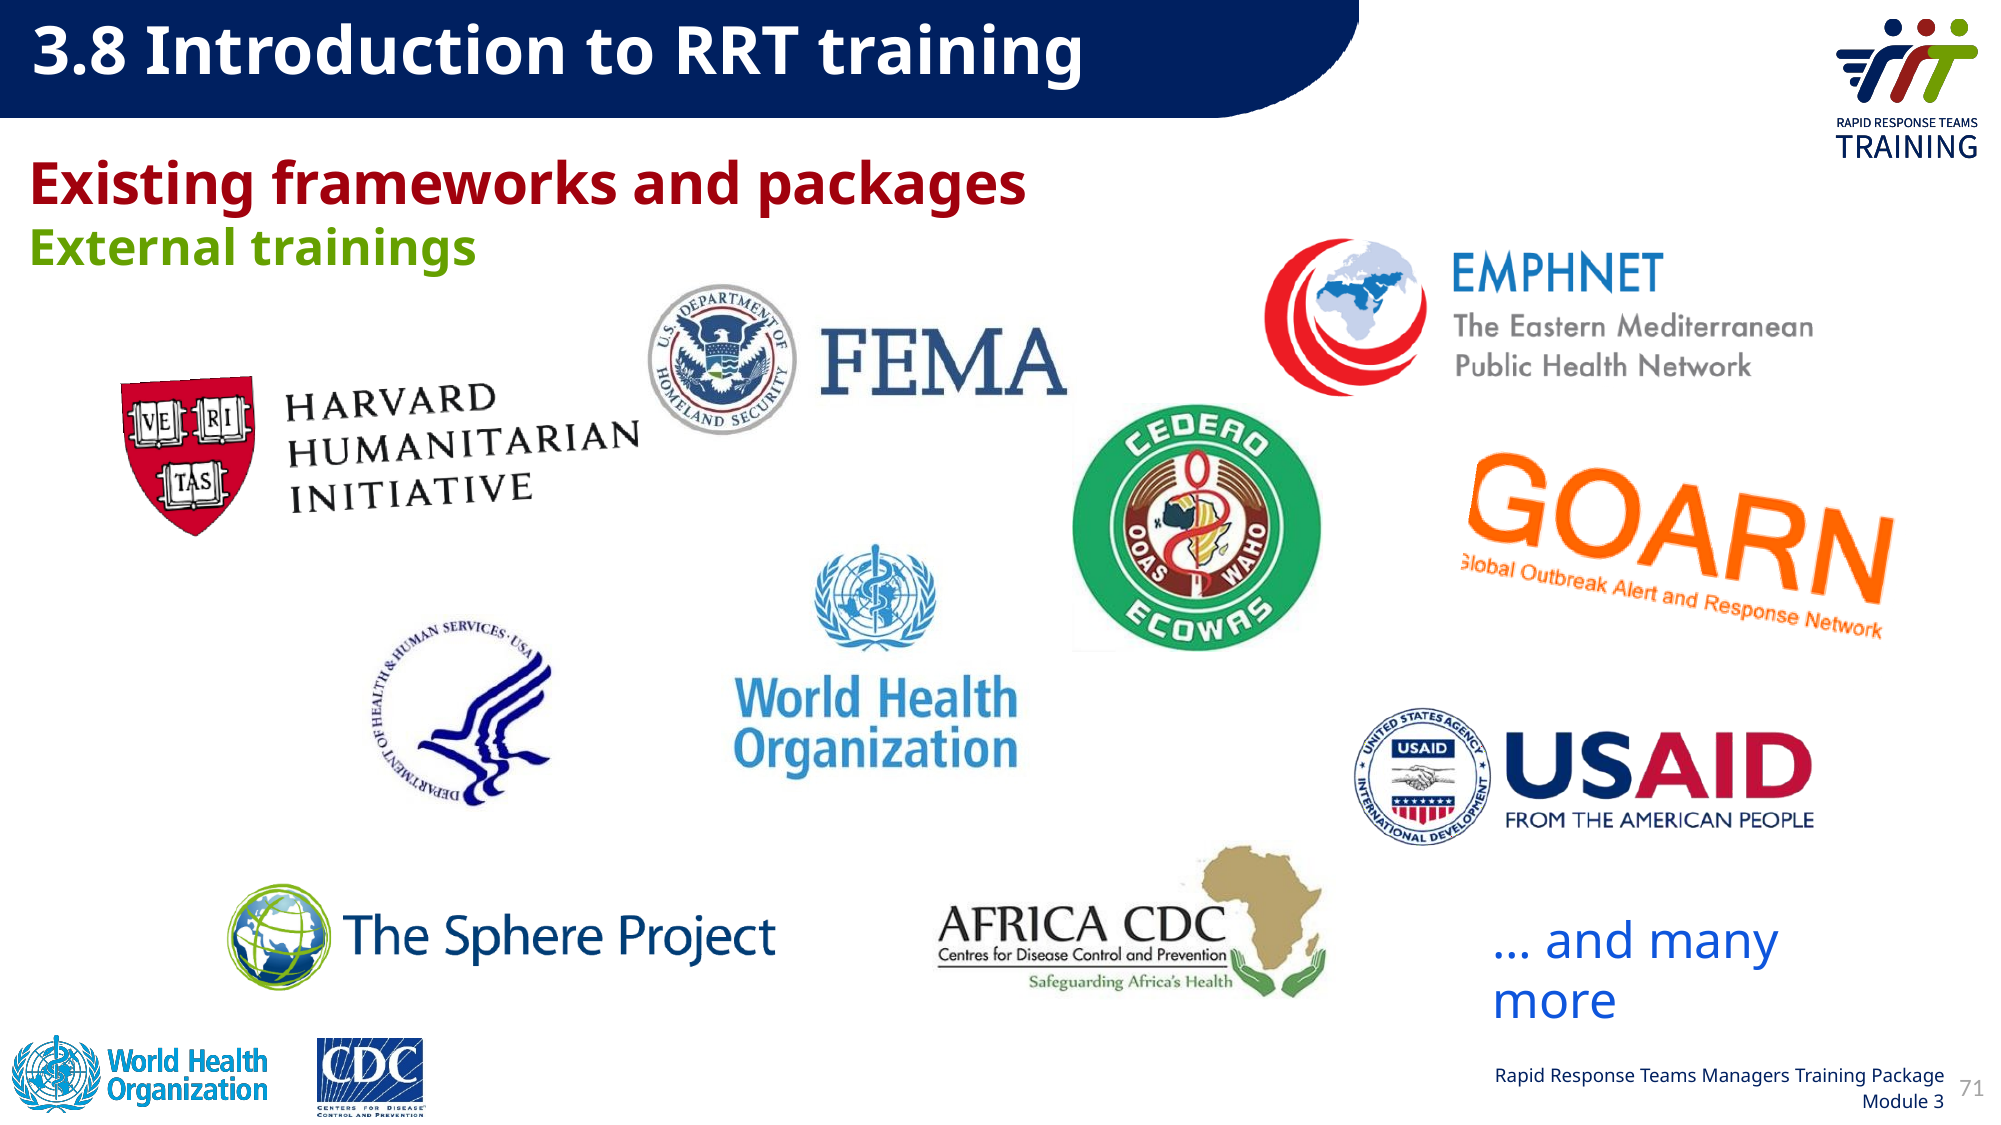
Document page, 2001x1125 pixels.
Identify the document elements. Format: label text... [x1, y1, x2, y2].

picture [50, 1108, 62, 1113]
picture [46, 1056, 54, 1062]
slide_number 71 [1918, 1063, 2000, 1125]
picture [932, 840, 1337, 1000]
picture [30, 1083, 37, 1091]
text_box 3.8 Introduction to RRT training​ [25, 0, 1239, 96]
picture [40, 1062, 47, 1070]
picture [59, 1035, 267, 1113]
text_box Existing frameworks and packages External trainings [26, 143, 1658, 276]
picture [0, 0, 1359, 118]
picture [12, 1083, 48, 1113]
text_box … and many more [1490, 905, 1909, 1029]
picture [12, 1035, 54, 1068]
picture [1263, 238, 1921, 694]
picture [226, 883, 776, 991]
picture [36, 1088, 78, 1105]
picture [1835, 19, 1978, 167]
picture [24, 1054, 36, 1087]
picture [317, 1038, 426, 1117]
picture [362, 614, 561, 812]
picture [34, 1054, 43, 1078]
picture [721, 652, 1030, 792]
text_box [119, 280, 1323, 652]
picture [22, 1062, 26, 1077]
picture [71, 1053, 90, 1091]
picture [1352, 707, 1814, 847]
